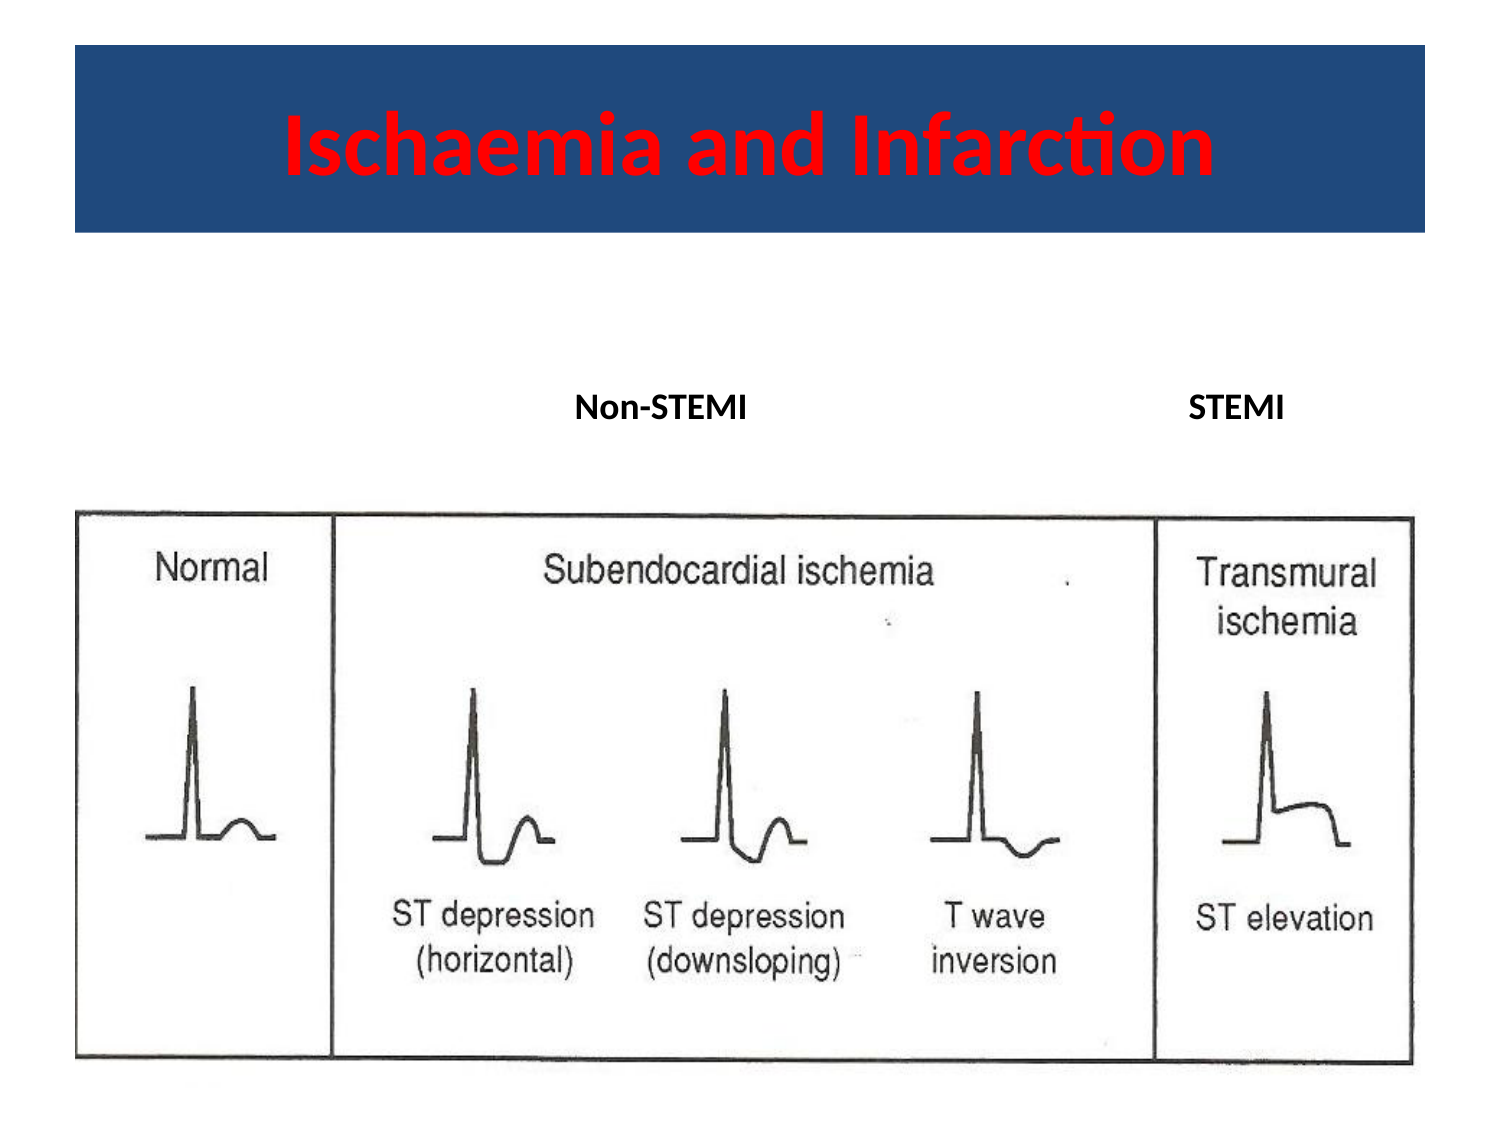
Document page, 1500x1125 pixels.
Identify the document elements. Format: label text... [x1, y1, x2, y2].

title Ischaemia and Infarction [75, 45, 1425, 233]
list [74, 499, 1426, 1088]
text_box STEMI [1125, 374, 1300, 435]
text_box Non-STEMI [362, 374, 763, 435]
